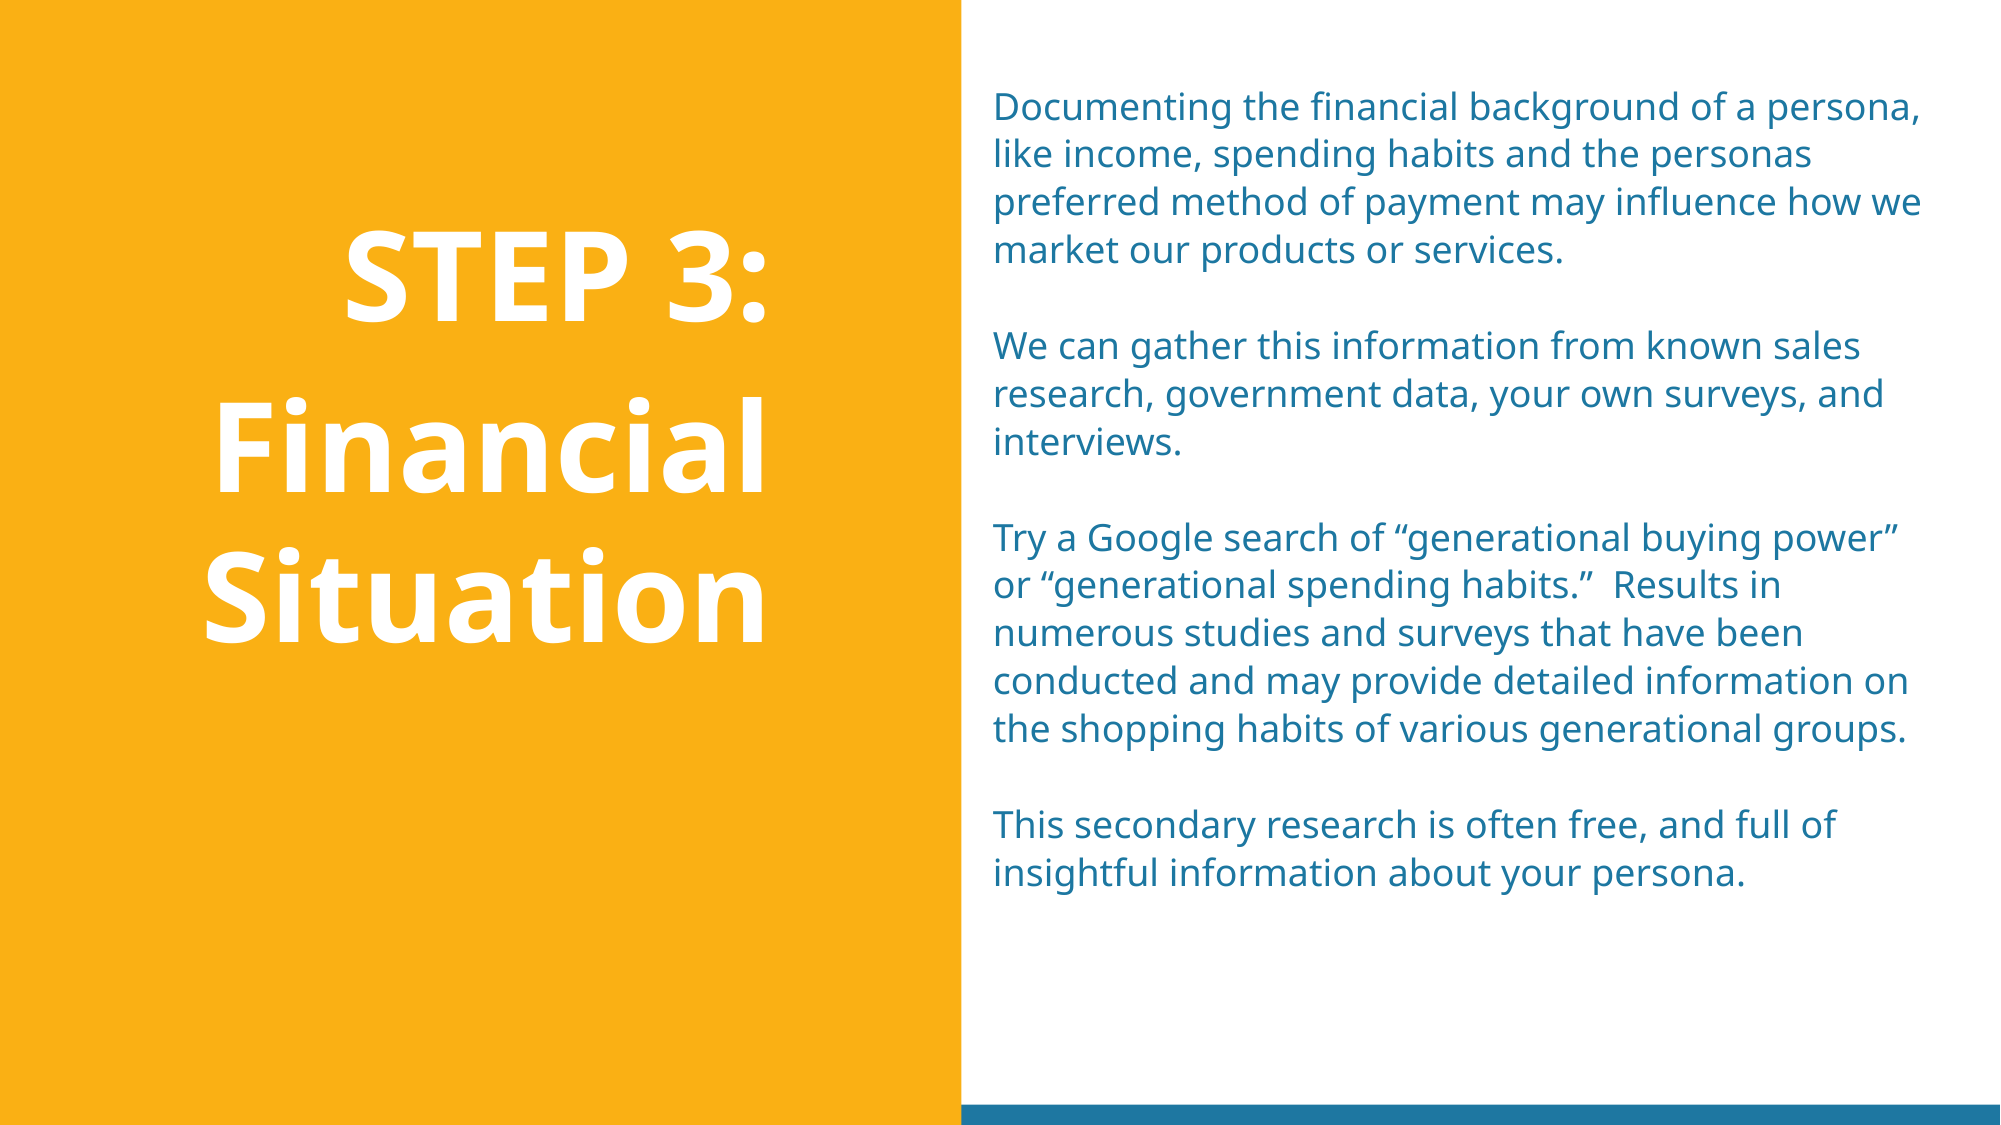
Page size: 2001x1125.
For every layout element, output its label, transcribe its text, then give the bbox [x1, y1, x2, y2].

text_box [0, 0, 962, 1125]
text_box Documenting the financial background of a persona, like income, spending habits and the personas preferred method of payment may influence how we market our products or services. We can gather this information from known sales research, government data, your own surveys, and interviews. Try a Google search of “generational buying power” or “generational spending habits.” Results in numerous studies and surveys that have been conducted and may provide detailed information on the shopping habits of various generational groups. This secondary research is often free, and full of insightful information about your persona. [978, 72, 1955, 902]
text_box STEP 3: Financial Situation [70, 188, 788, 256]
